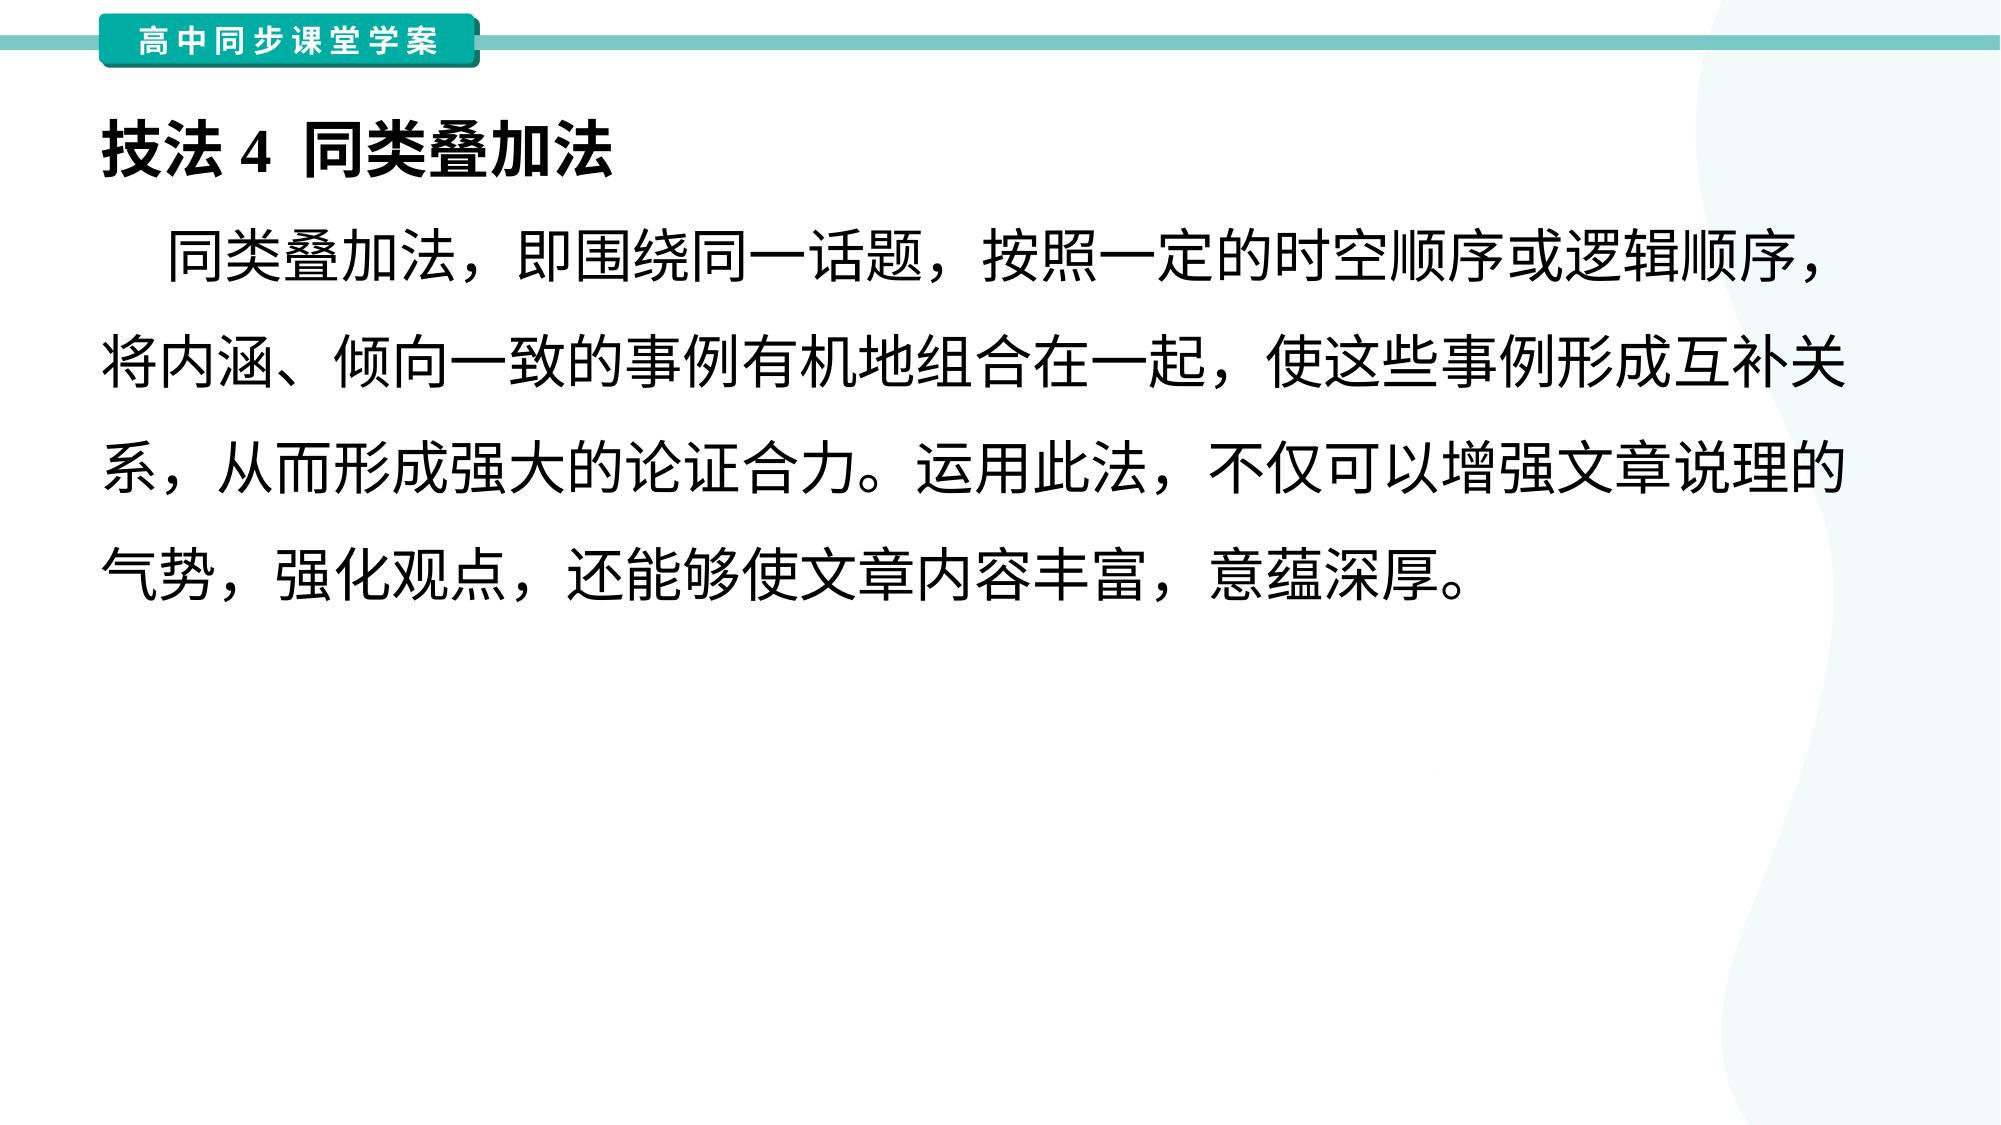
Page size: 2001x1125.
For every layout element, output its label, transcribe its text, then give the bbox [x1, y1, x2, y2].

text_box 技法4 同类叠加法 [100, 76, 1899, 183]
text_box 同类叠加法，即围绕同一话题，按照一定的时空顺序或逻辑顺序， 将内涵、倾向一致的事例有机地组合在一起，使这些事例形成互补关 系，从而形成强大的论证合力。运用此法，不仅可以增强文章说理的 气势，强化观点，还能够使文章内容丰富，意蕴深厚。 [100, 183, 1899, 608]
picture [0, 0, 2000, 1125]
